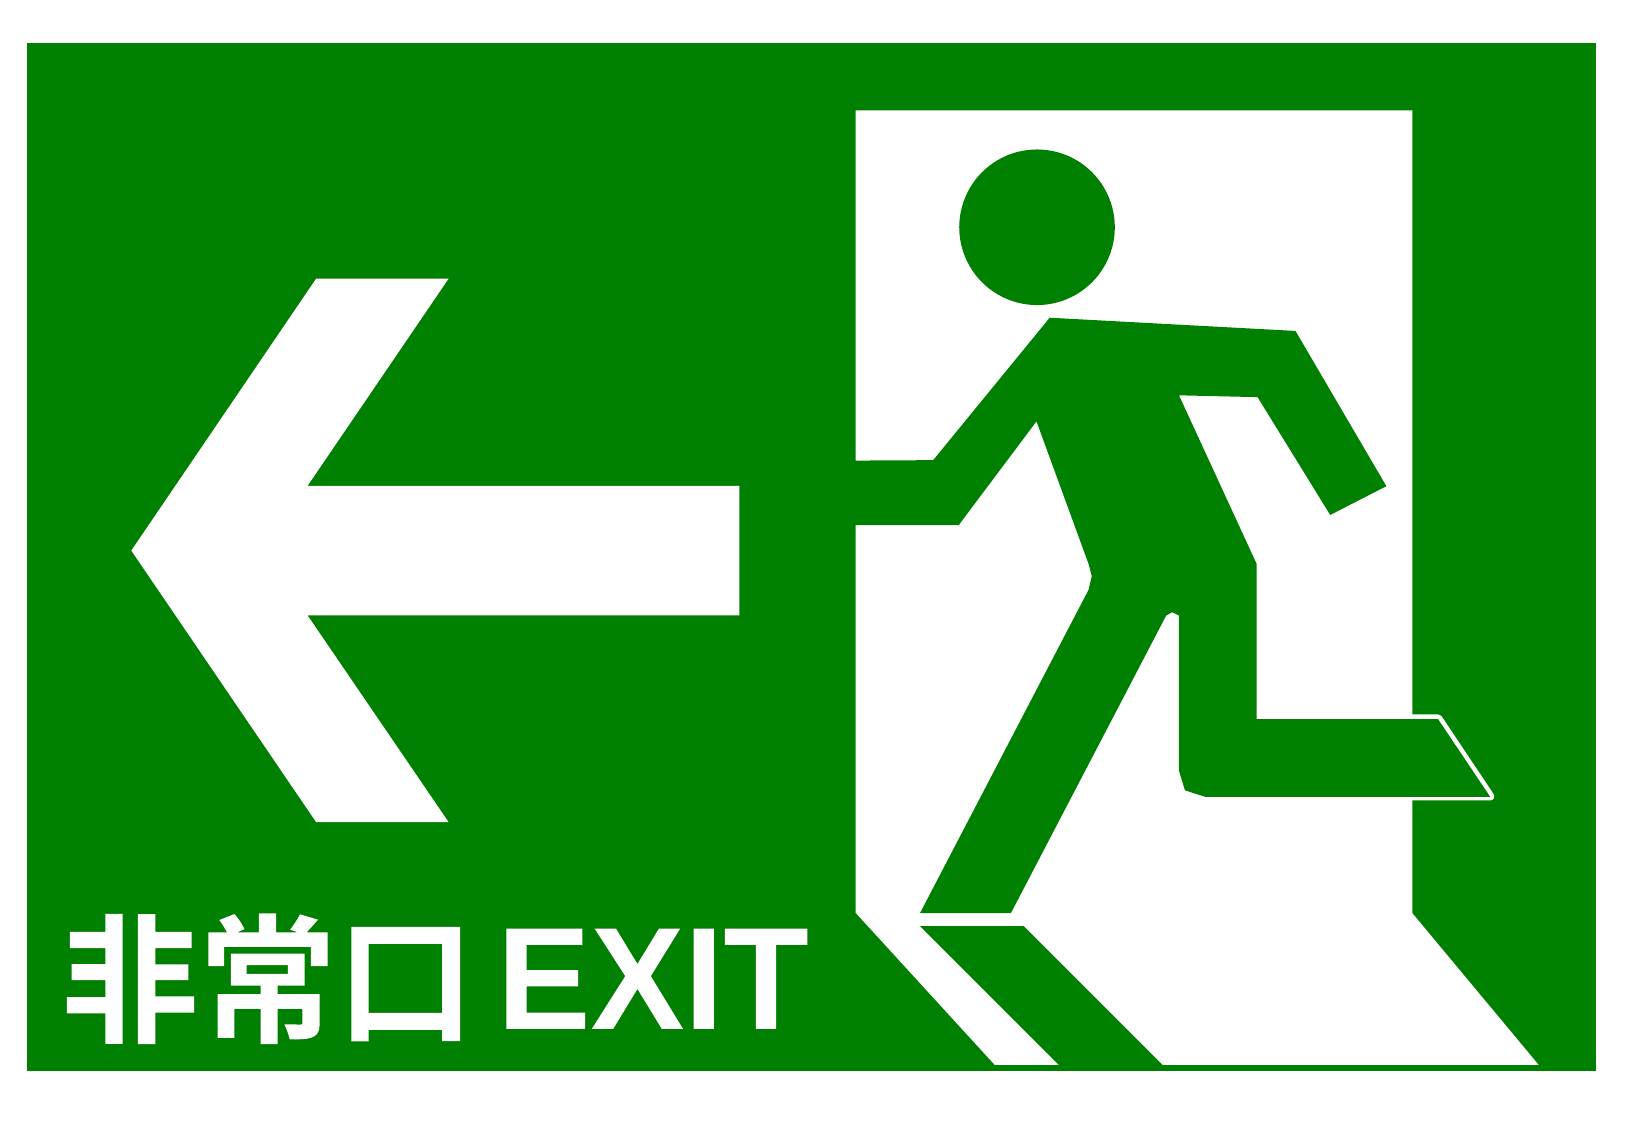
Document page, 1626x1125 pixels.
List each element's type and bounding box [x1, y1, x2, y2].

text_box [29, 45, 1594, 1069]
text_box [66, 913, 808, 1045]
